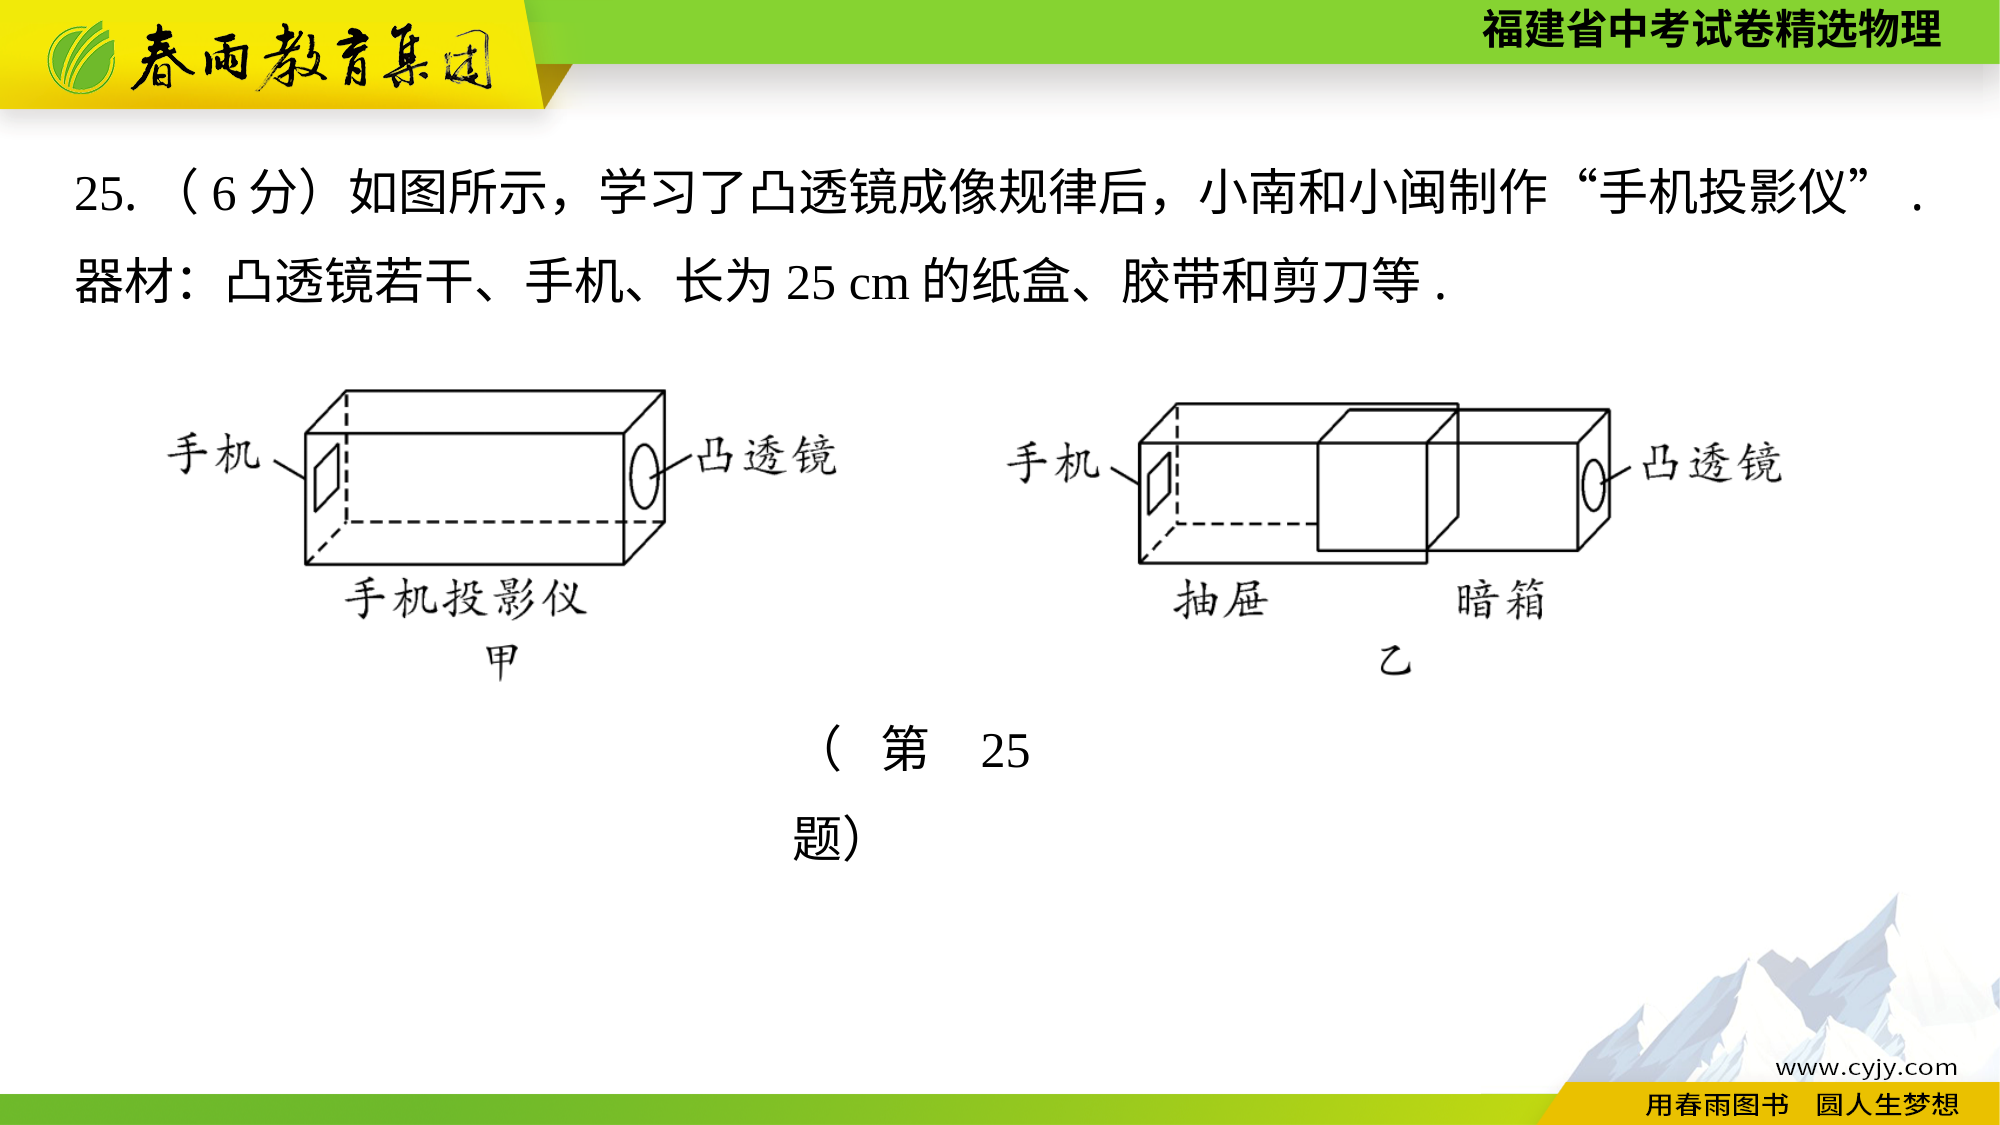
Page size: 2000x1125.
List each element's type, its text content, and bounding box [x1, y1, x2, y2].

picture [0, 0, 2000, 1125]
text_box （第25题） [777, 701, 1058, 786]
list 25.（6分）如图所示，学习了凸透镜成像规律后，小南和小闽制作“手机投影仪”.器材：凸透镜若干、手机、长为25 cm的纸盒、胶带和剪刀等. [59, 122, 1944, 308]
